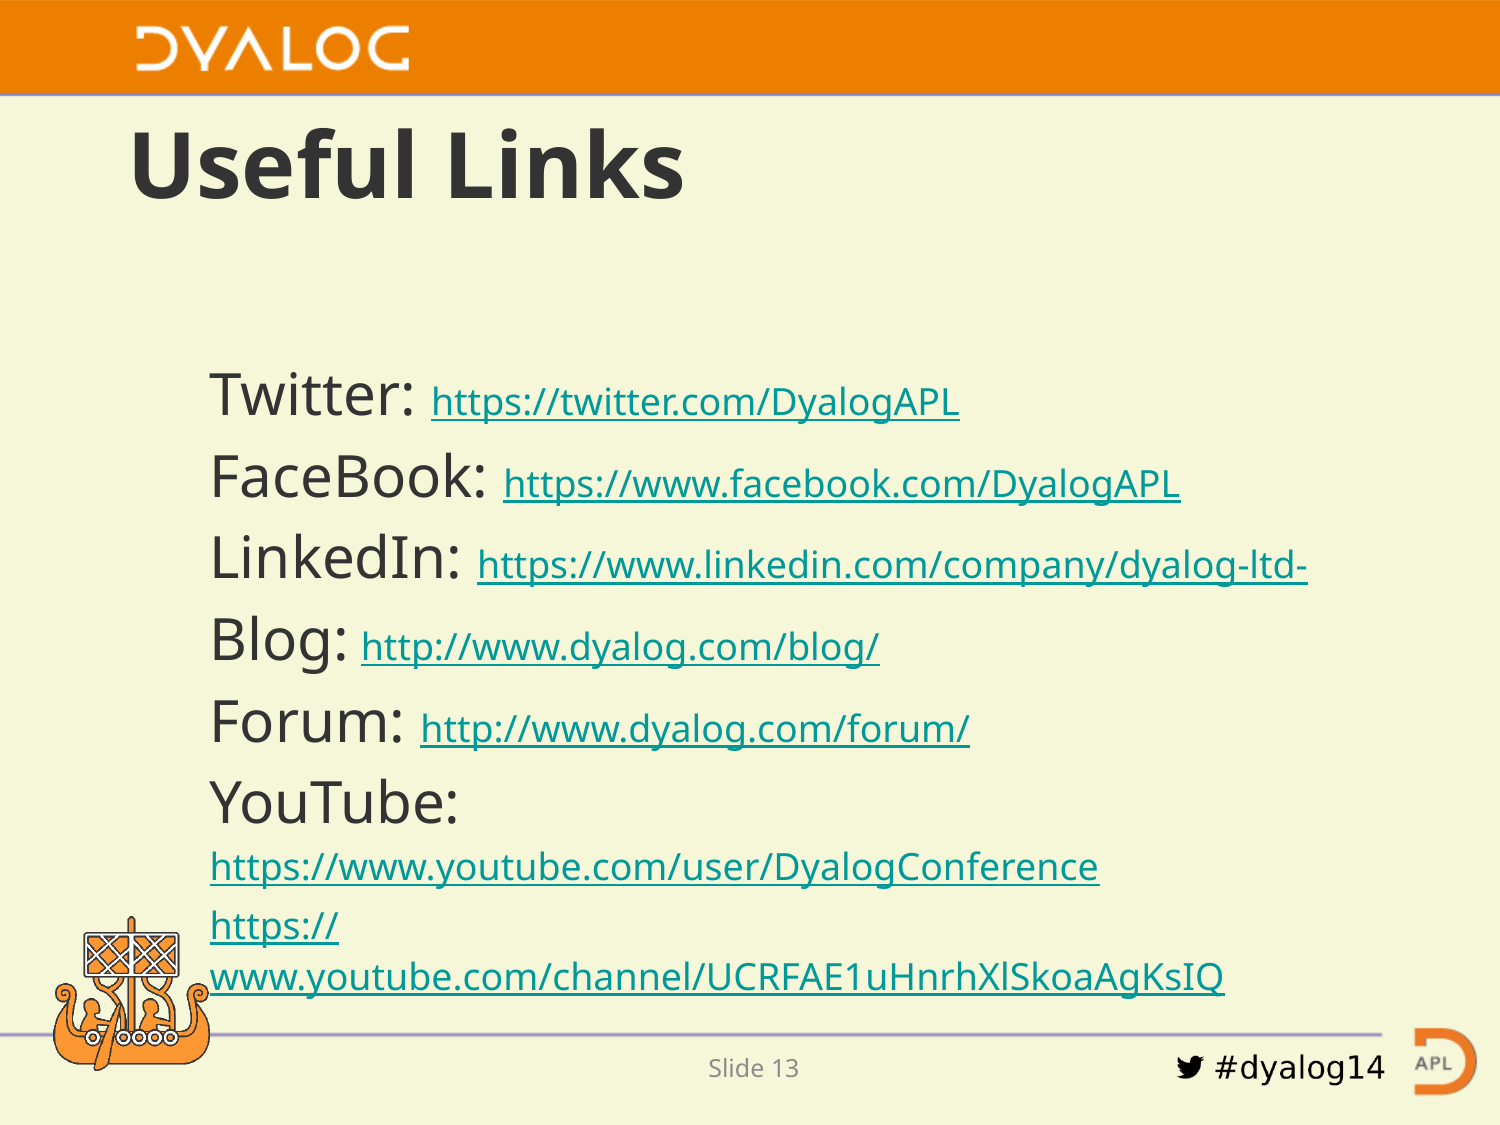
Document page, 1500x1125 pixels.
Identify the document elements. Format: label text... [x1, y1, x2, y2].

picture [0, 0, 1500, 1125]
slide_number Slide 12 [585, 1039, 923, 1100]
list Twitter: https://twitter.com/DyalogAPL FaceBook: https://www.facebook.com/DyalogAPL LinkedIn: https://www.linkedin.com/company/dyalog-ltd- Blog: http://www.dyalog.com/blog/ Forum: http://www.dyalog.com/forum/ YouTube: https://www.youtube.com/user/DyalogConference https://www.youtube.com/channel/UCRFAE1uHnrhXlSkoaAgKsIQ [194, 349, 1365, 965]
title Useful Links [112, 99, 1388, 288]
